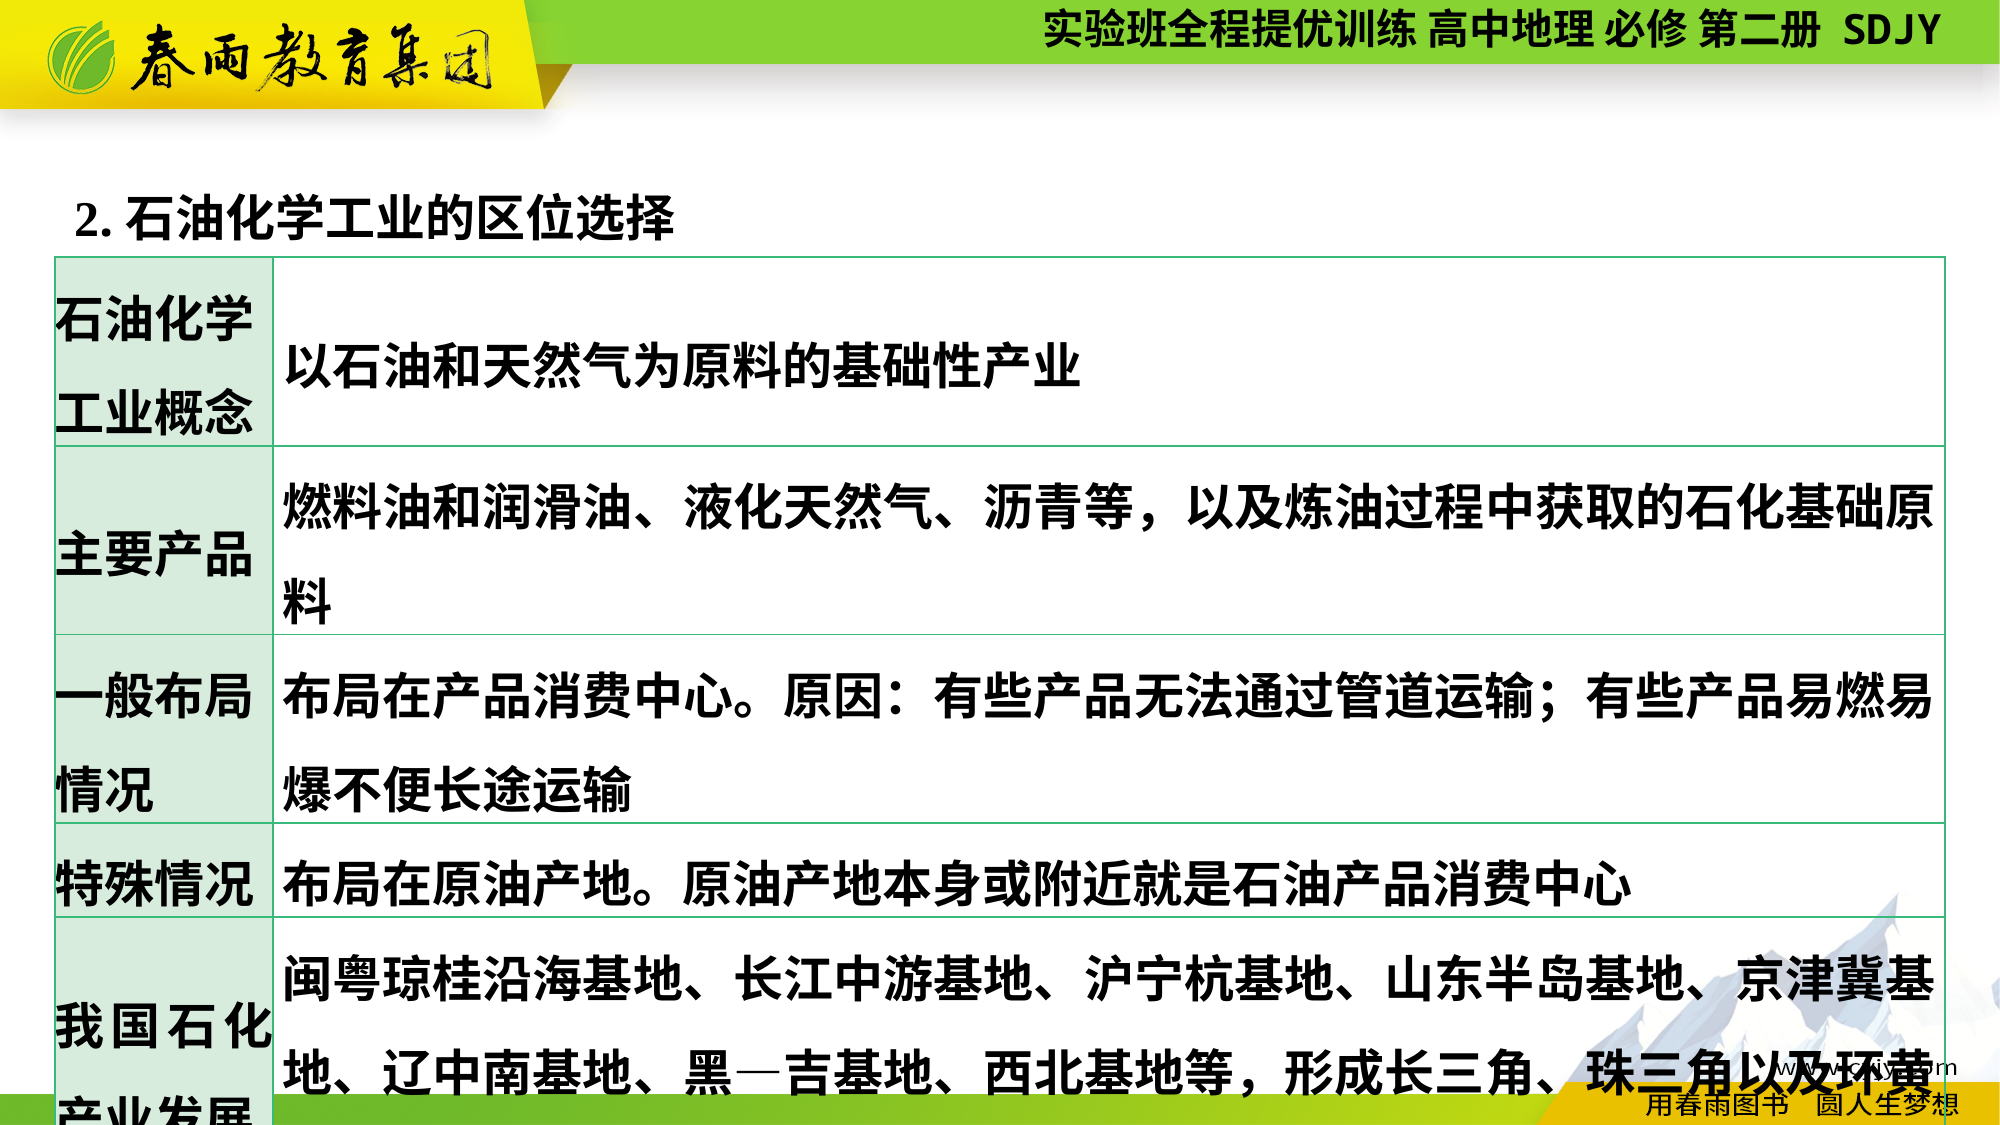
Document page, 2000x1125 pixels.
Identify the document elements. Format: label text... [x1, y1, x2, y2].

list 2.石油化学工业的区位选择 [59, 149, 1944, 244]
table_cell 主要产品 [56, 447, 272, 634]
table_header 以石油和天然气为原料的基础性产业 [274, 258, 1944, 445]
table_header 石油化学 工业概念 [56, 258, 272, 445]
picture [0, 0, 2000, 1125]
table_cell 布局在产品消费中心。原因：有些产品无法通过管道运输；有些产品易燃易爆不便长途运输 [274, 635, 1944, 822]
table_cell 闽粤琼桂沿海基地、长江中游基地、沪宁杭基地、山东半岛基地、京津冀基地、辽中南基地、黑—吉基地、西北基地等，形成长三角、珠三角以及环黄渤海等石化产业集聚区 [274, 918, 1944, 1125]
table_cell 布局在原油产地。原油产地本身或附近就是石油产品消费中心 [274, 824, 1944, 916]
table_cell 我国石化产业发展 [56, 918, 272, 1125]
table_cell 特殊情况 [56, 824, 272, 916]
table_cell 一般布局 情况 [56, 635, 272, 822]
table_cell 燃料油和润滑油、液化天然气、沥青等，以及炼油过程中获取的石化基础原料 [274, 447, 1944, 634]
